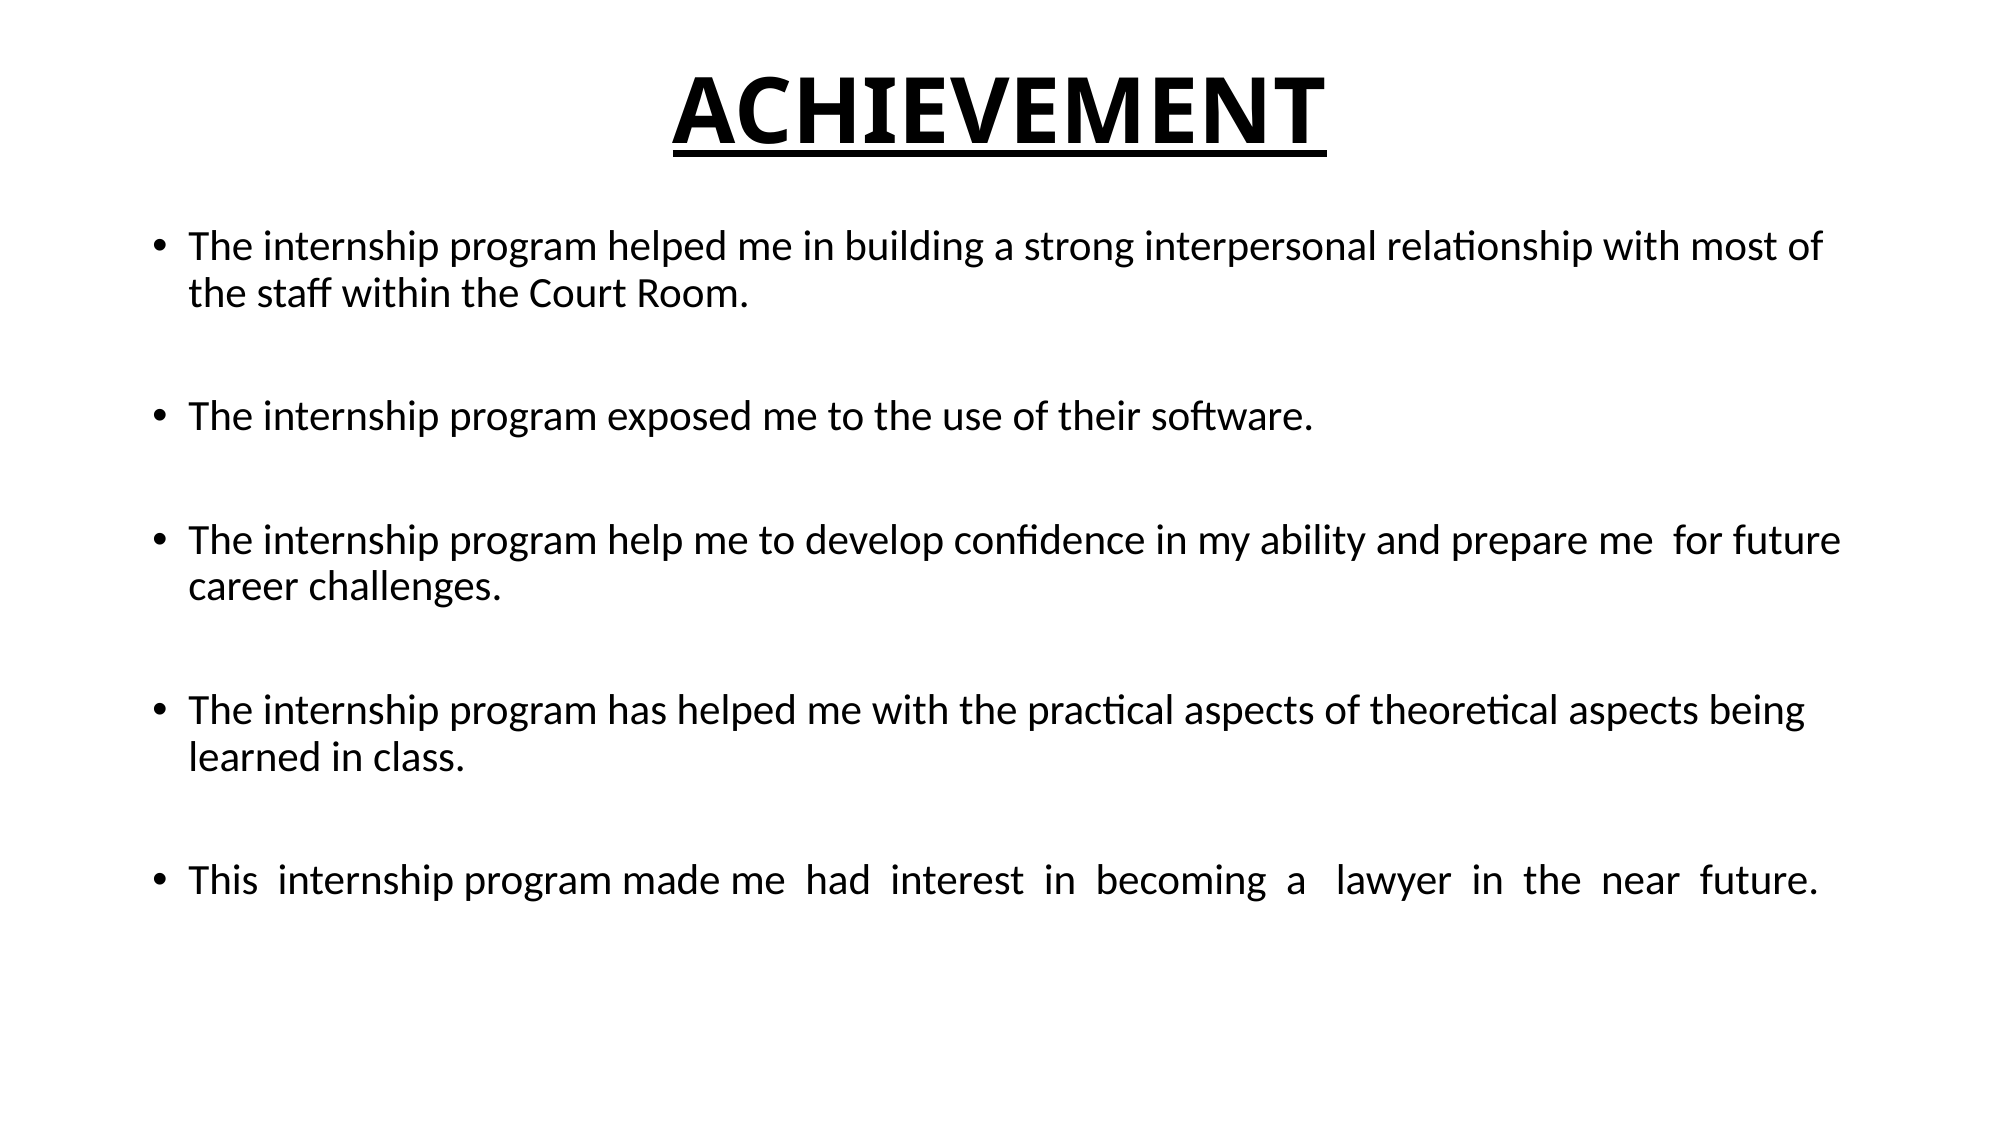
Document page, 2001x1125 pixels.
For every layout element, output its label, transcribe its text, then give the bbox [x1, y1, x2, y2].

title ACHIEVEMENT [137, 59, 1863, 216]
list The internship program helped me in building a strong interpersonal relationship with most of the staff within the Court Room. The internship program exposed me to the use of their software. The internship program help me to develop confidence in my ability and prepare me for future career challenges. The internship program has helped me with the practical aspects of theoretical aspects being learned in class. This internship program made me had interest in becoming a lawyer in the near future. [137, 216, 1863, 930]
